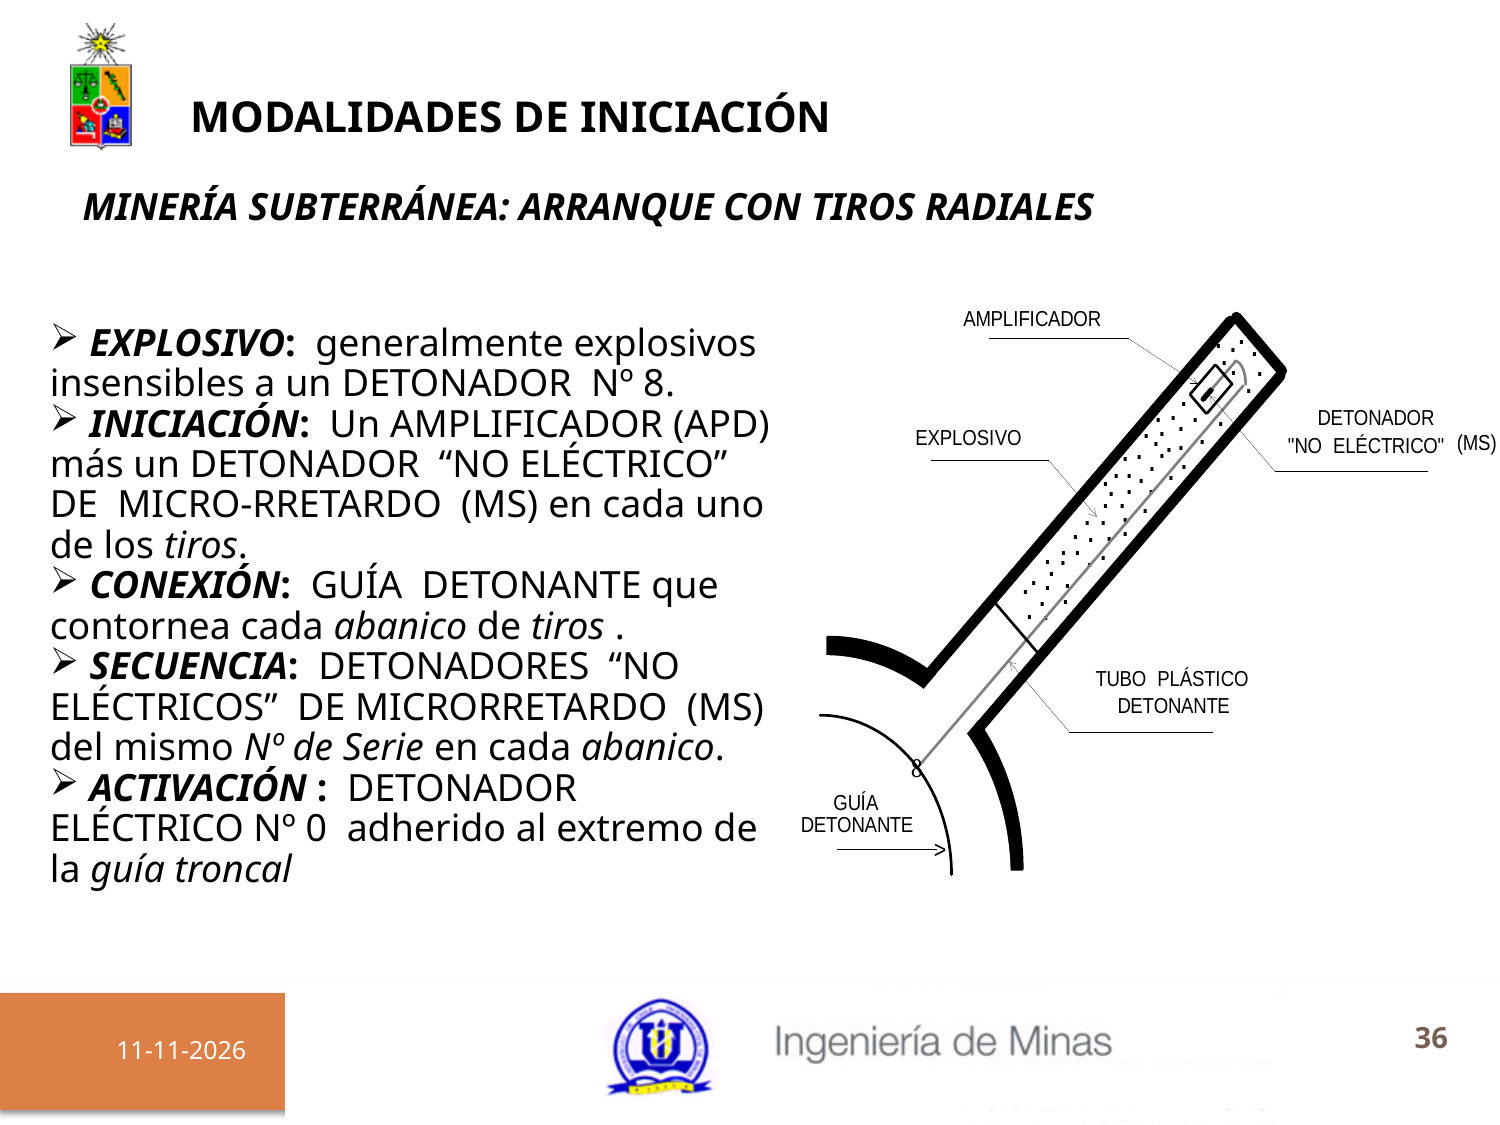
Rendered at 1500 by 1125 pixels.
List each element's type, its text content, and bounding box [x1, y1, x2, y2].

picture [285, 980, 1500, 1125]
text_box Minería subterránea: arranque con tiros radiales [67, 175, 1110, 236]
text_box Modalidades de iniciación [175, 81, 1266, 148]
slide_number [12, 995, 279, 1108]
picture [69, 23, 132, 151]
text_box EXPLOSIVO: generalmente explosivos insensibles a un DETONADOR Nº 8. INICIACIÓN: Un AMPLIFICADOR (APD) más un DETONADOR “NO ELÉCTRICO” DE MICRO-RRETARDO (MS) en cada uno de los tiros. CONEXIÓN: GUÍA DETONANTE que contornea cada abanico de tiros . SECUENCIA: DETONADORES “NO ELÉCTRICOS” DE MICRORRETARDO (MS) del mismo Nº de Serie en cada abanico. ACTIVACIÓN : DETONADOR ELÉCTRICO Nº 0 adherido al extremo de la guía troncal [35, 316, 786, 898]
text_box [796, 304, 1500, 880]
